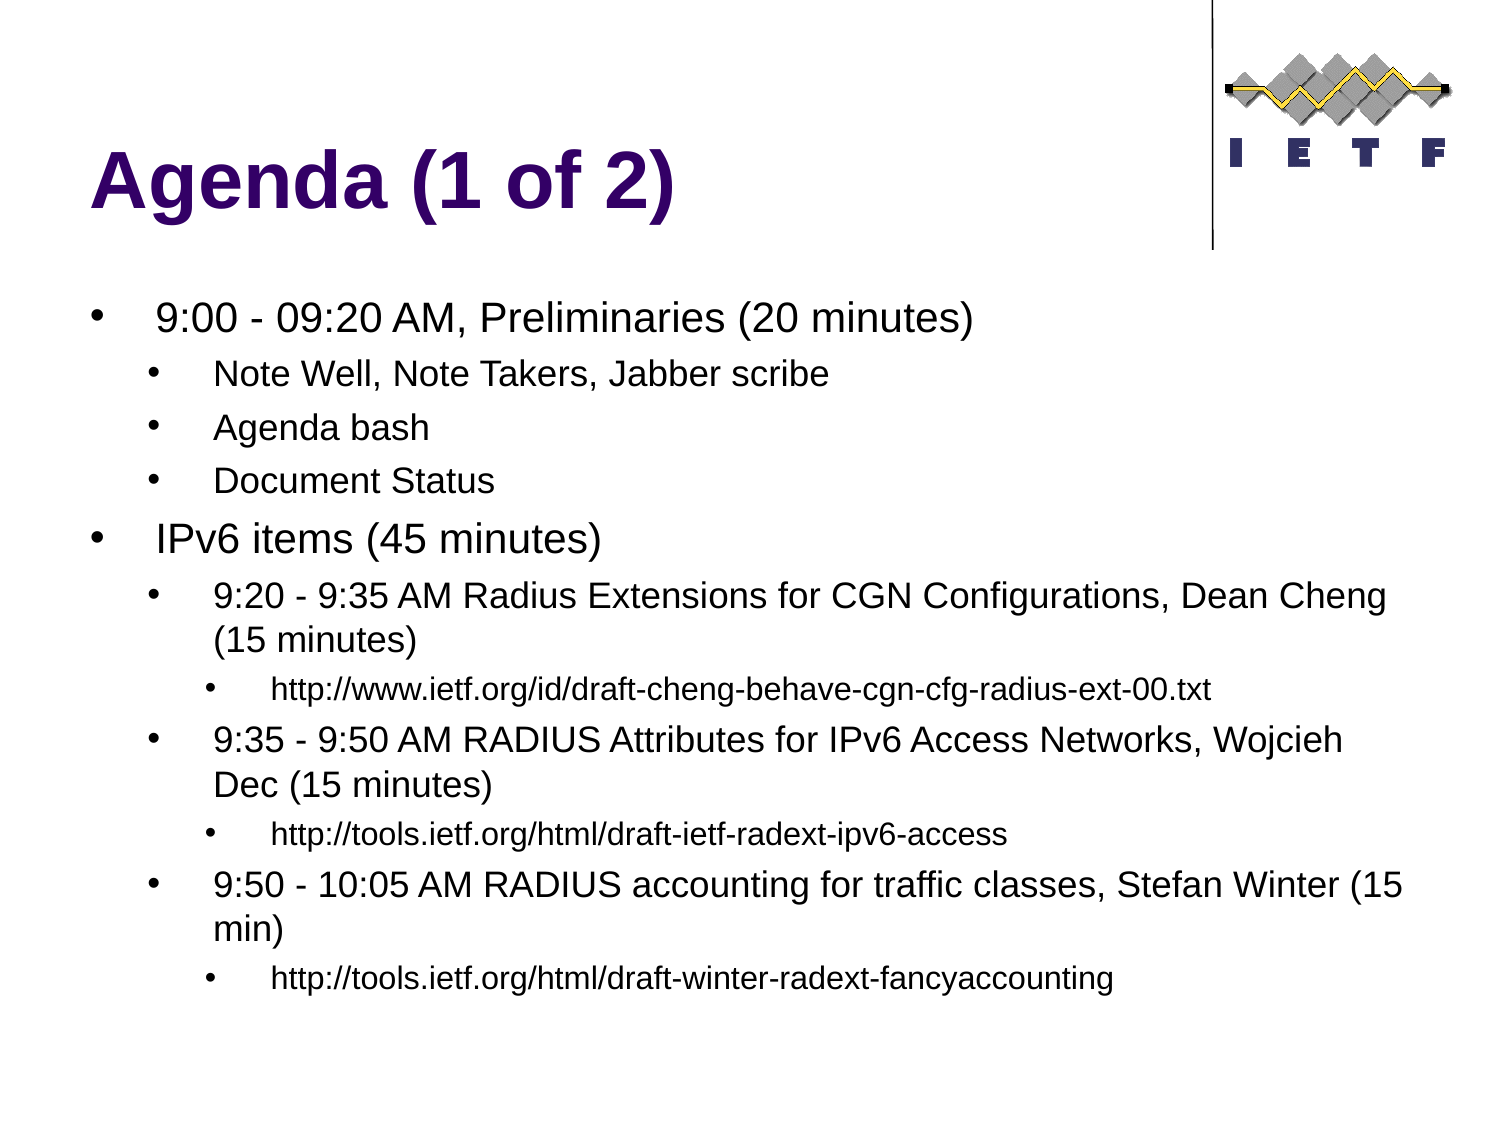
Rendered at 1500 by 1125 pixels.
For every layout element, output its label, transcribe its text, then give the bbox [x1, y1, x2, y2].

title Agenda (1 of 2) [75, 20, 1200, 233]
picture [1212, 37, 1463, 181]
list 9:00 - 09:20 AM, Preliminaries (20 minutes) Note Well, Note Takers, Jabber scribe Agenda bash Document Status IPv6 items (45 minutes) 9:20 - 9:35 AM Radius Extensions for CGN Configurations, Dean Cheng (15 minutes) http://www.ietf.org/id/draft-cheng-behave-cgn-cfg-radius-ext-00.txt 9:35 - 9:50 AM RADIUS Attributes for IPv6 Access Networks, Wojcieh Dec (15 minutes) http://tools.ietf.org/html/draft-ietf-radext-ipv6-access 9:50 - 10:05 AM RADIUS accounting for traffic classes, Stefan Winter (15 min) http://tools.ietf.org/html/draft-winter-radext-fancyaccounting [75, 282, 1425, 1006]
